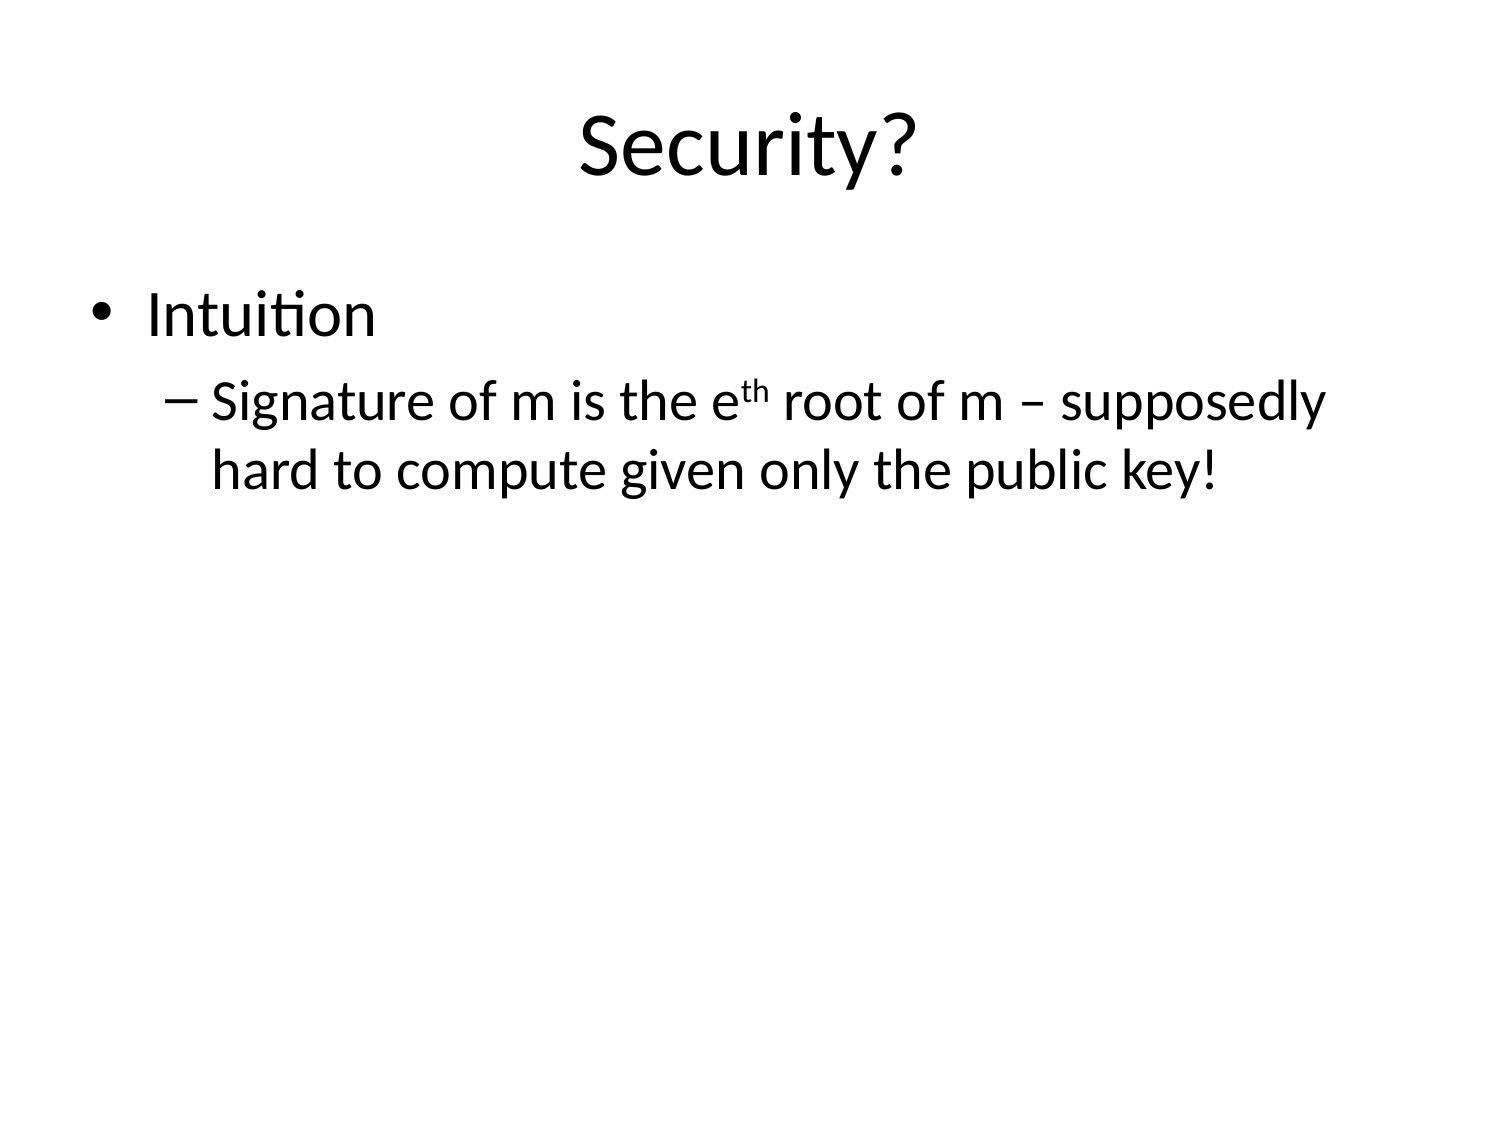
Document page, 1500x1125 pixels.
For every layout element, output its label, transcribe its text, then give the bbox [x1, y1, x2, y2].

list Intuition Signature of m is the eth root of m – supposedly hard to compute given only the public key! [75, 262, 1425, 1005]
title Security? [75, 45, 1425, 233]
